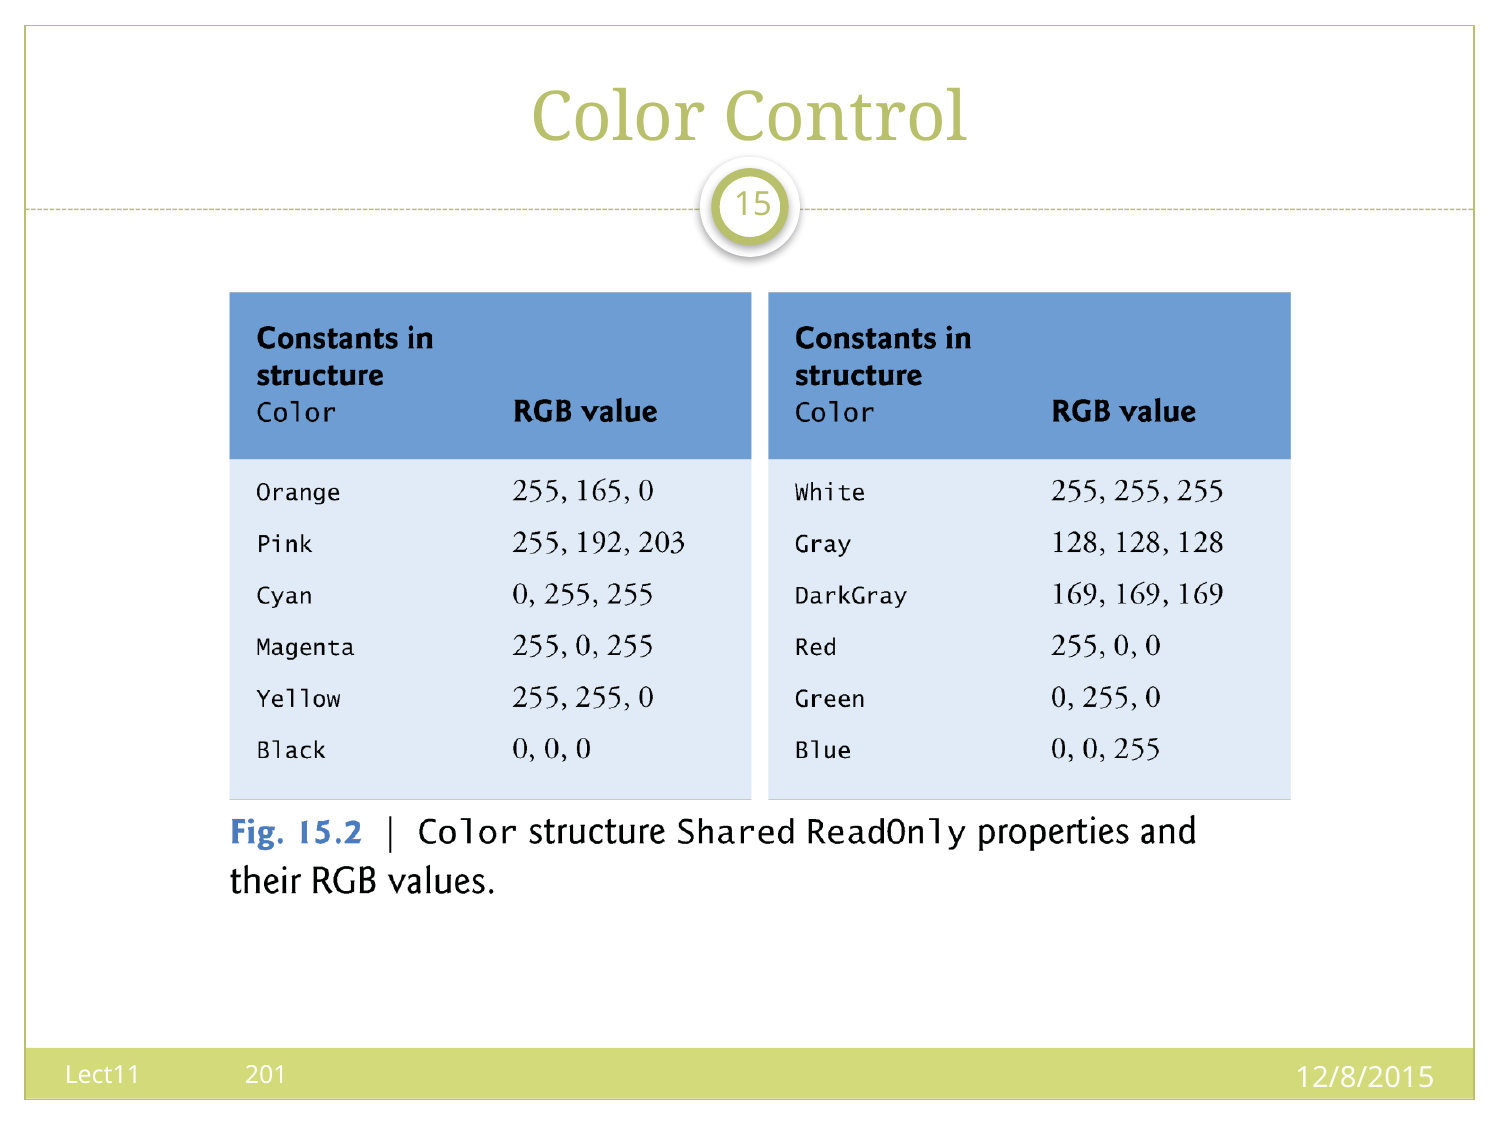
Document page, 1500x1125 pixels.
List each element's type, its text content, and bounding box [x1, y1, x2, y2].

footer Lect11 201 [50, 1051, 638, 1112]
slide_number 15 [715, 168, 791, 241]
title Color Control [49, 37, 1450, 162]
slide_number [950, 1050, 1450, 1111]
picture [188, 266, 1329, 941]
